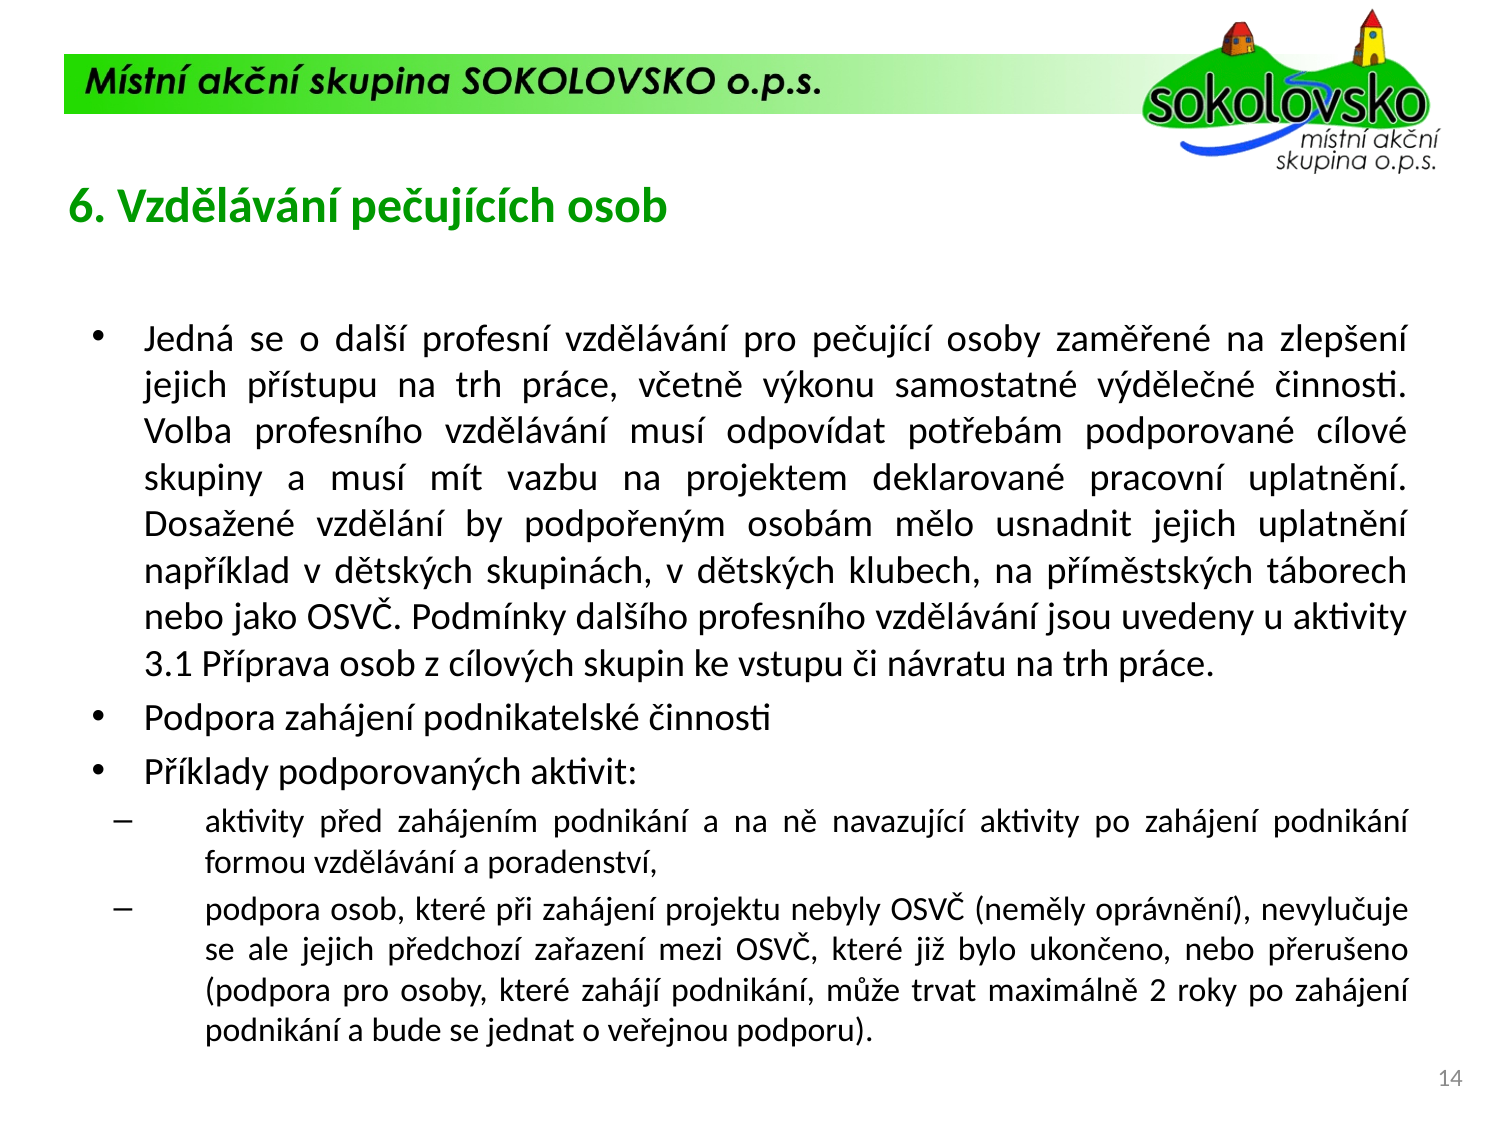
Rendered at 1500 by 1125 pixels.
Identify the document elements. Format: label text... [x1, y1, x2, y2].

slide_number 14 [1128, 1046, 1478, 1107]
list Jedná se o další profesní vzdělávání pro pečující osoby zaměřené na zlepšení jejich přístupu na trh práce, včetně výkonu samostatné výdělečné činnosti. Volba profesního vzdělávání musí odpovídat potřebám podporované cílové skupiny a musí mít vazbu na projektem deklarované pracovní uplatnění. Dosažené vzdělání by podpořeným osobám mělo usnadnit jejich uplatnění například v dětských skupinách, v dětských klubech, na příměstských táborech nebo jako OSVČ. Podmínky dalšího profesního vzdělávání jsou uvedeny u aktivity 3.1 Příprava osob z cílových skupin ke vstupu či návratu na trh práce. Podpora zahájení podnikatelské činnosti Příklady podporovaných aktivit: aktivity před zahájením podnikání a na ně navazující aktivity po zahájení podnikání formou vzdělávání a poradenství, podpora osob, které při zahájení projektu nebyly OSVČ (neměly oprávnění), nevylučuje se ale jejich předchozí zařazení mezi OSVČ, které již bylo ukončeno, nebo přerušeno (podpora pro osoby, které zahájí podnikání, může trvat maximálně 2 roky po zahájení podnikání a bude se jednat o veřejnou podporu). [76, 250, 1424, 1083]
picture [64, 0, 1455, 197]
title 6. Vzdělávání pečujících osob [53, 137, 1404, 268]
